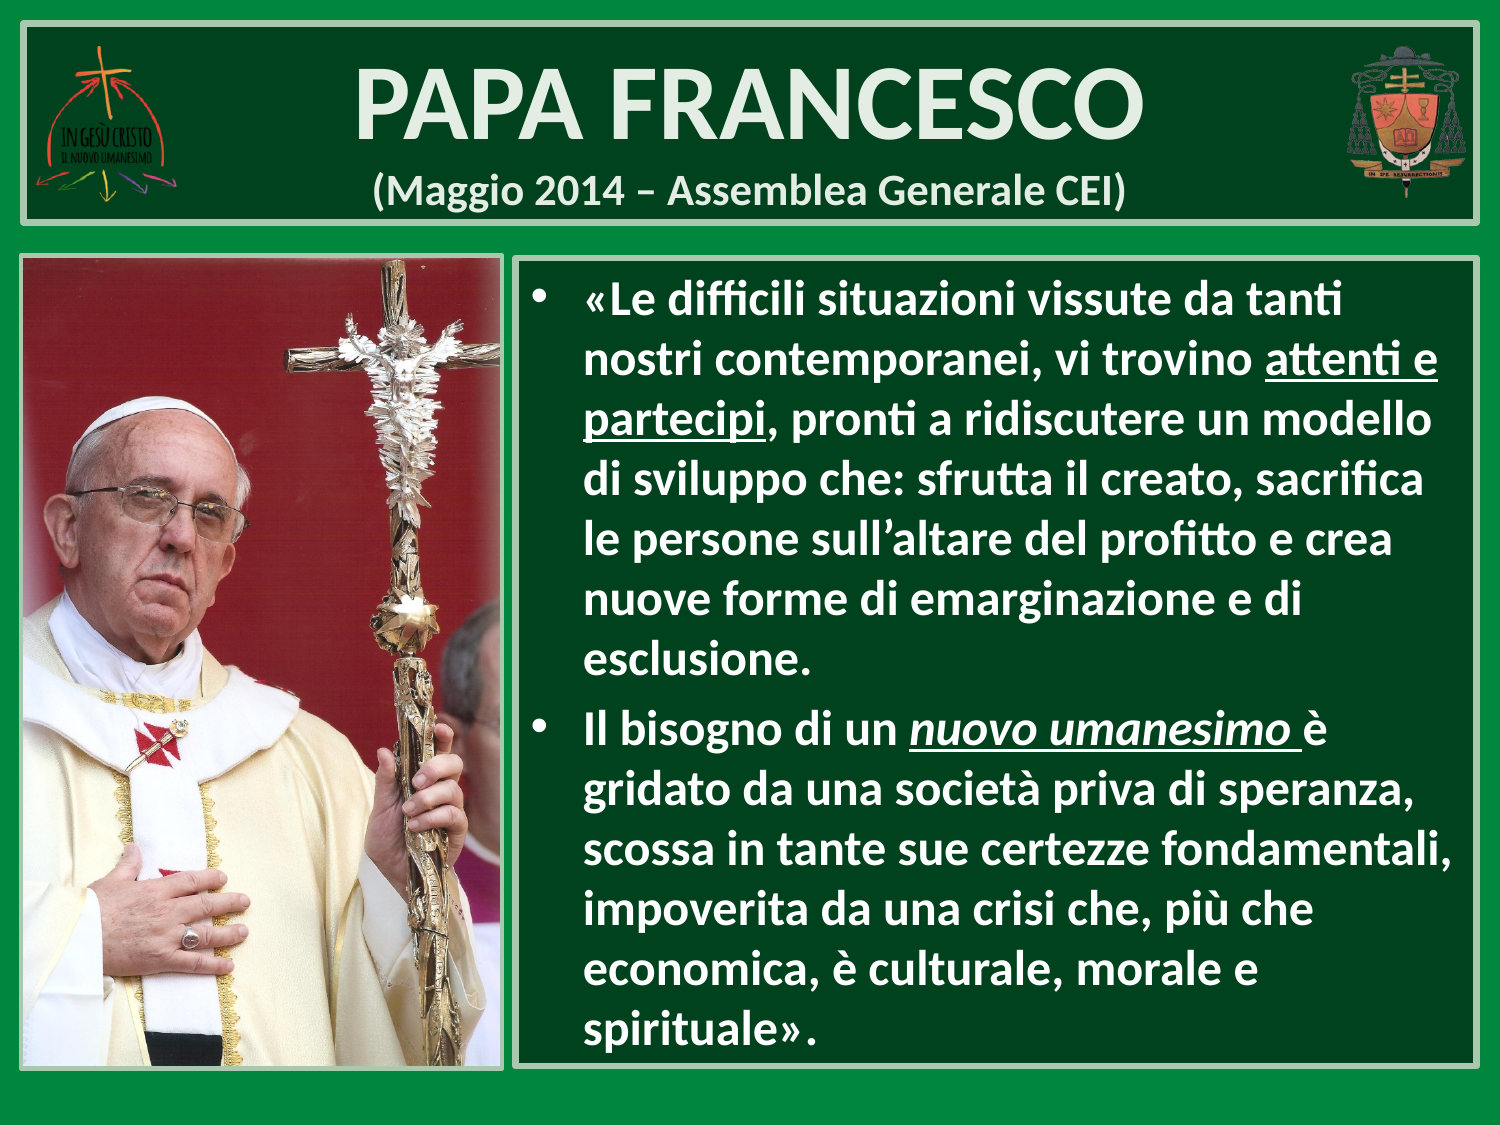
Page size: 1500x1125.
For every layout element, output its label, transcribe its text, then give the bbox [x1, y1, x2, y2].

picture [1347, 46, 1467, 198]
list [23, 257, 501, 1067]
title PAPA FRANCESCO (Maggio 2014 – Assemblea Generale CEI) [23, 23, 1477, 223]
list «Le difficili situazioni vissute da tanti nostri contemporanei, vi trovino attenti e partecipi, pronti a ridiscutere un modello di sviluppo che: sfrutta il creato, sacrifica le persone sull’altare del profitto e crea nuove forme di emarginazione e di esclusione. Il bisogno di un nuovo umanesimo è gridato da una società priva di speranza, scossa in tante sue certezze fondamentali, impoverita da una crisi che, più che economica, è culturale, morale e spirituale». [515, 257, 1477, 1067]
picture [34, 46, 178, 202]
